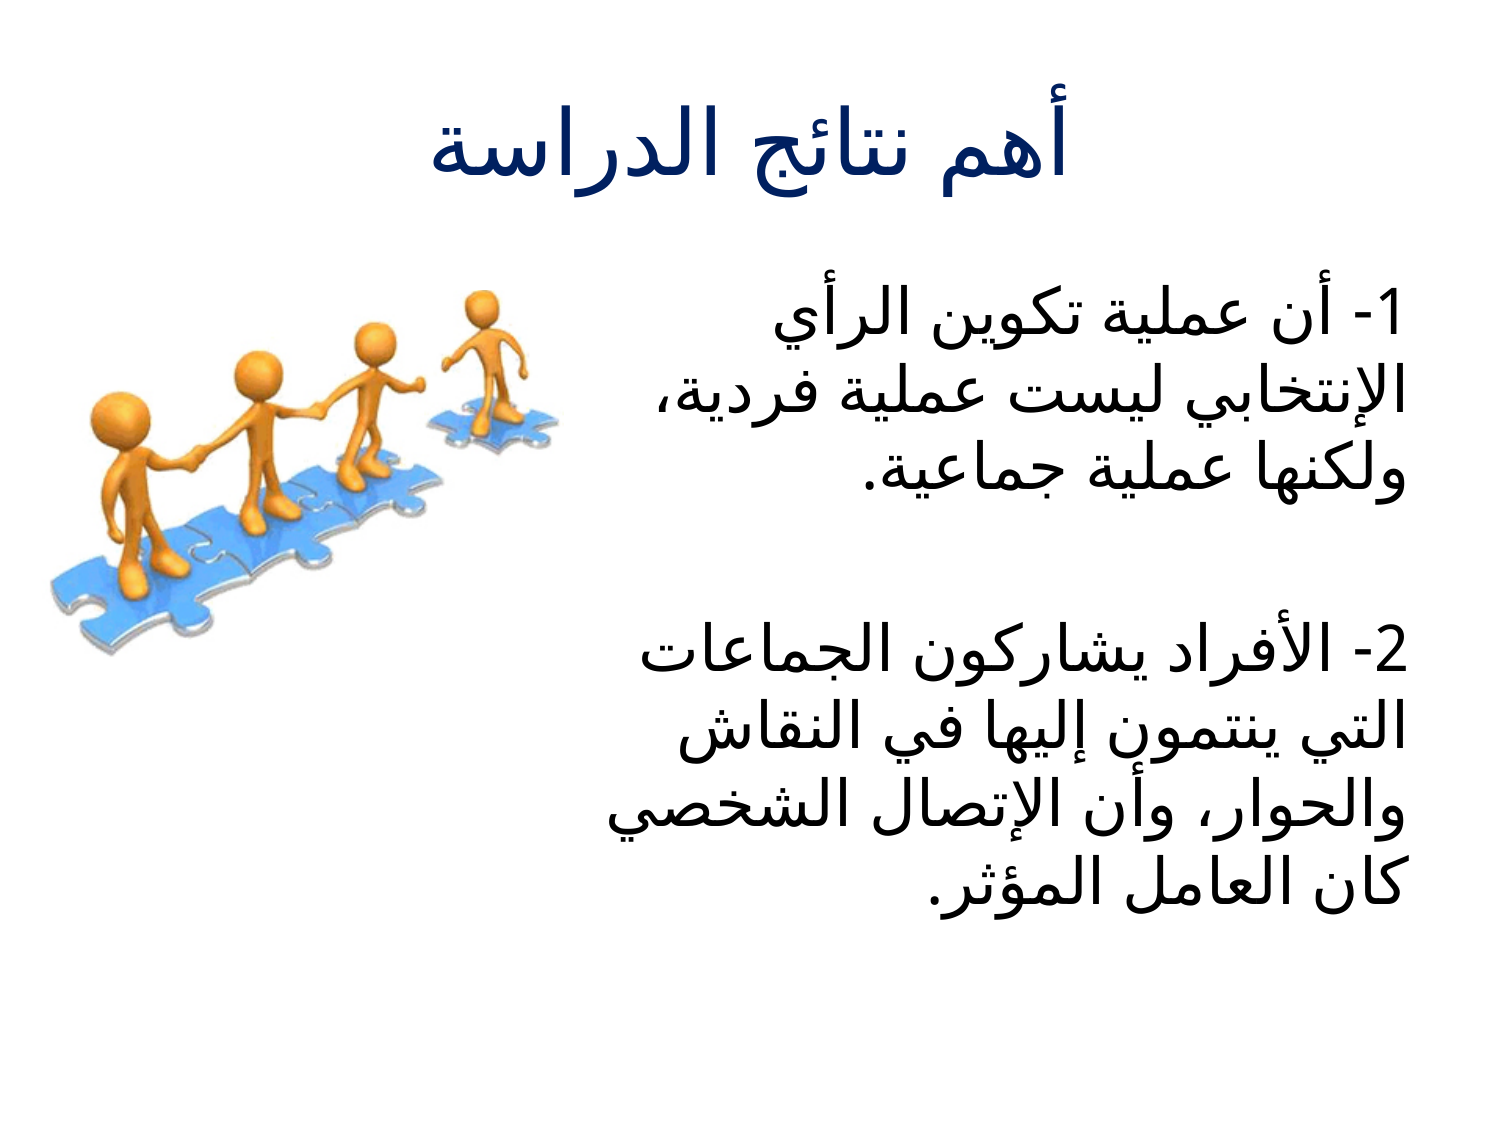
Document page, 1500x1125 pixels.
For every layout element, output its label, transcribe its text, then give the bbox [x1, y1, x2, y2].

list 1- أن عملية تكوين الرأي الإنتخابي ليست عملية فردية، ولكنها عملية جماعية. 2- الأفراد يشاركون الجماعات التي ينتمون إليها في النقاش والحوار، وأن الإتصال الشخصي كان العامل المؤثر. [572, 262, 1425, 929]
picture [41, 290, 564, 660]
title أهم نتائج الدراسة [75, 45, 1425, 233]
